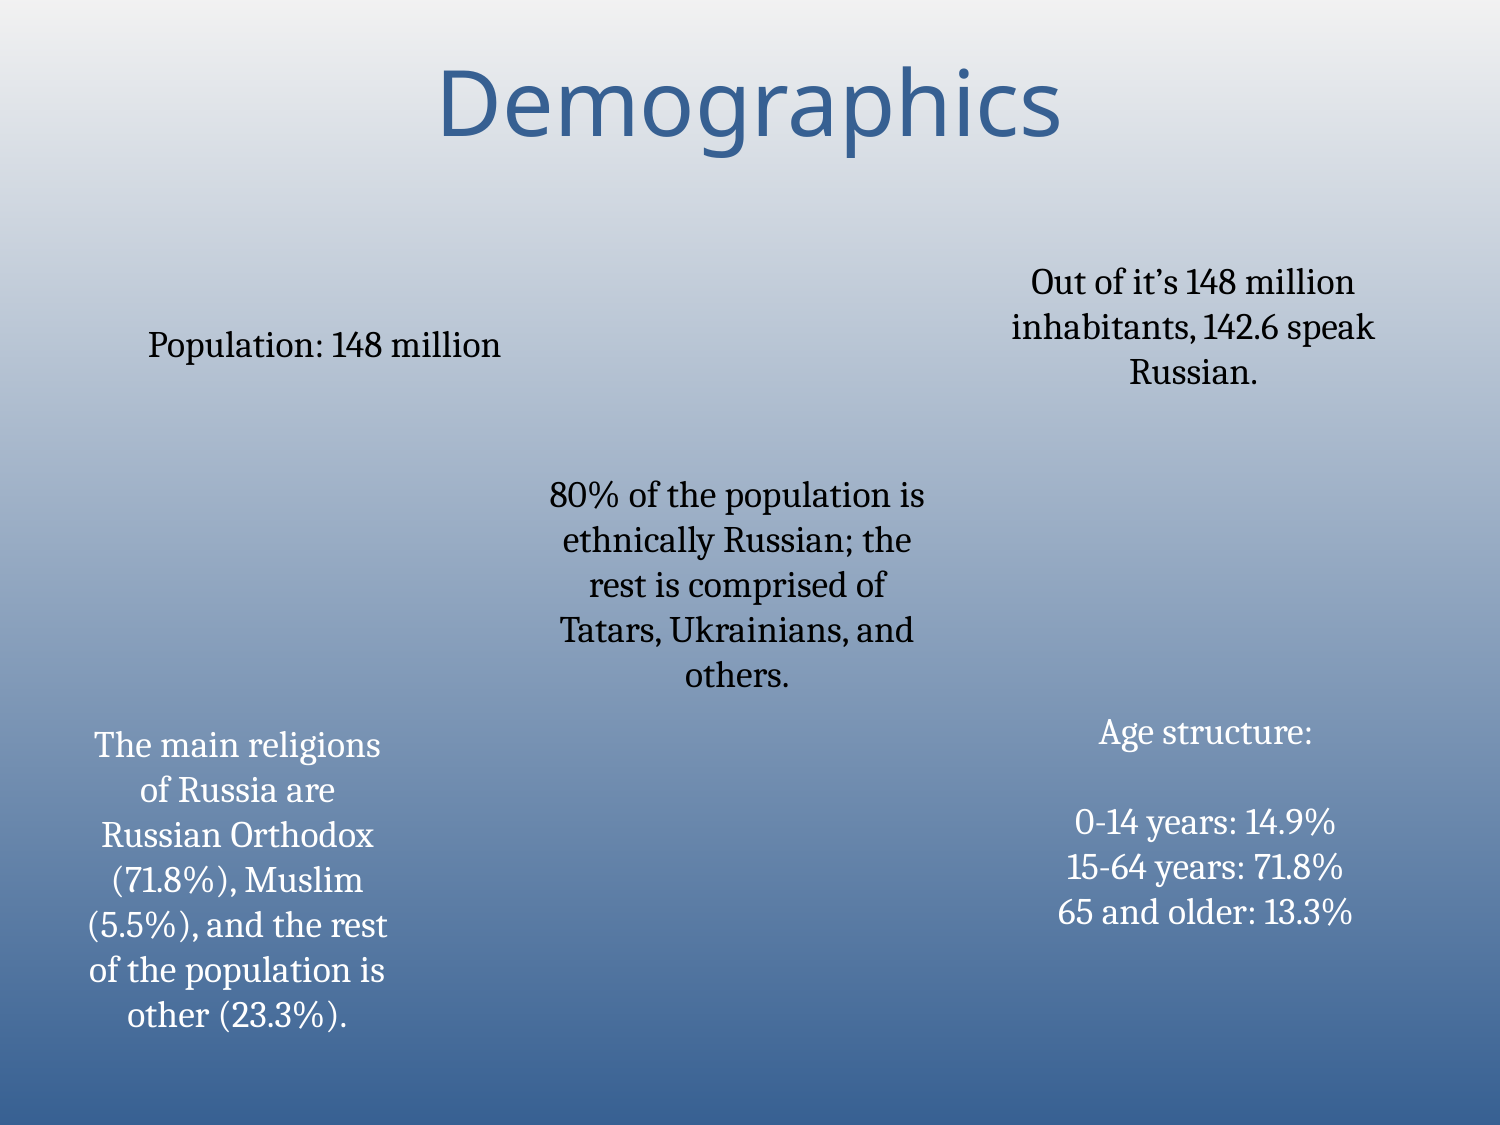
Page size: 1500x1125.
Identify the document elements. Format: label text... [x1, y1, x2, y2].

text_box Demographics [324, 37, 1175, 163]
text_box The main religions of Russia are Russian Orthodox (71.8%), Muslim (5.5%), and the rest of the population is other (23.3%). [62, 712, 413, 1043]
text_box Out of it’s 148 million inhabitants, 142.6 speak Russian. [987, 249, 1400, 400]
text_box Population: 148 million [99, 312, 550, 463]
text_box 80% of the population is ethnically Russian; the rest is comprised of Tatars, Ukrainians, and others. [525, 462, 950, 703]
text_box Age structure: 0-14 years: 14.9% 15-64 years: 71.8% 65 and older: 13.3% [999, 699, 1413, 940]
